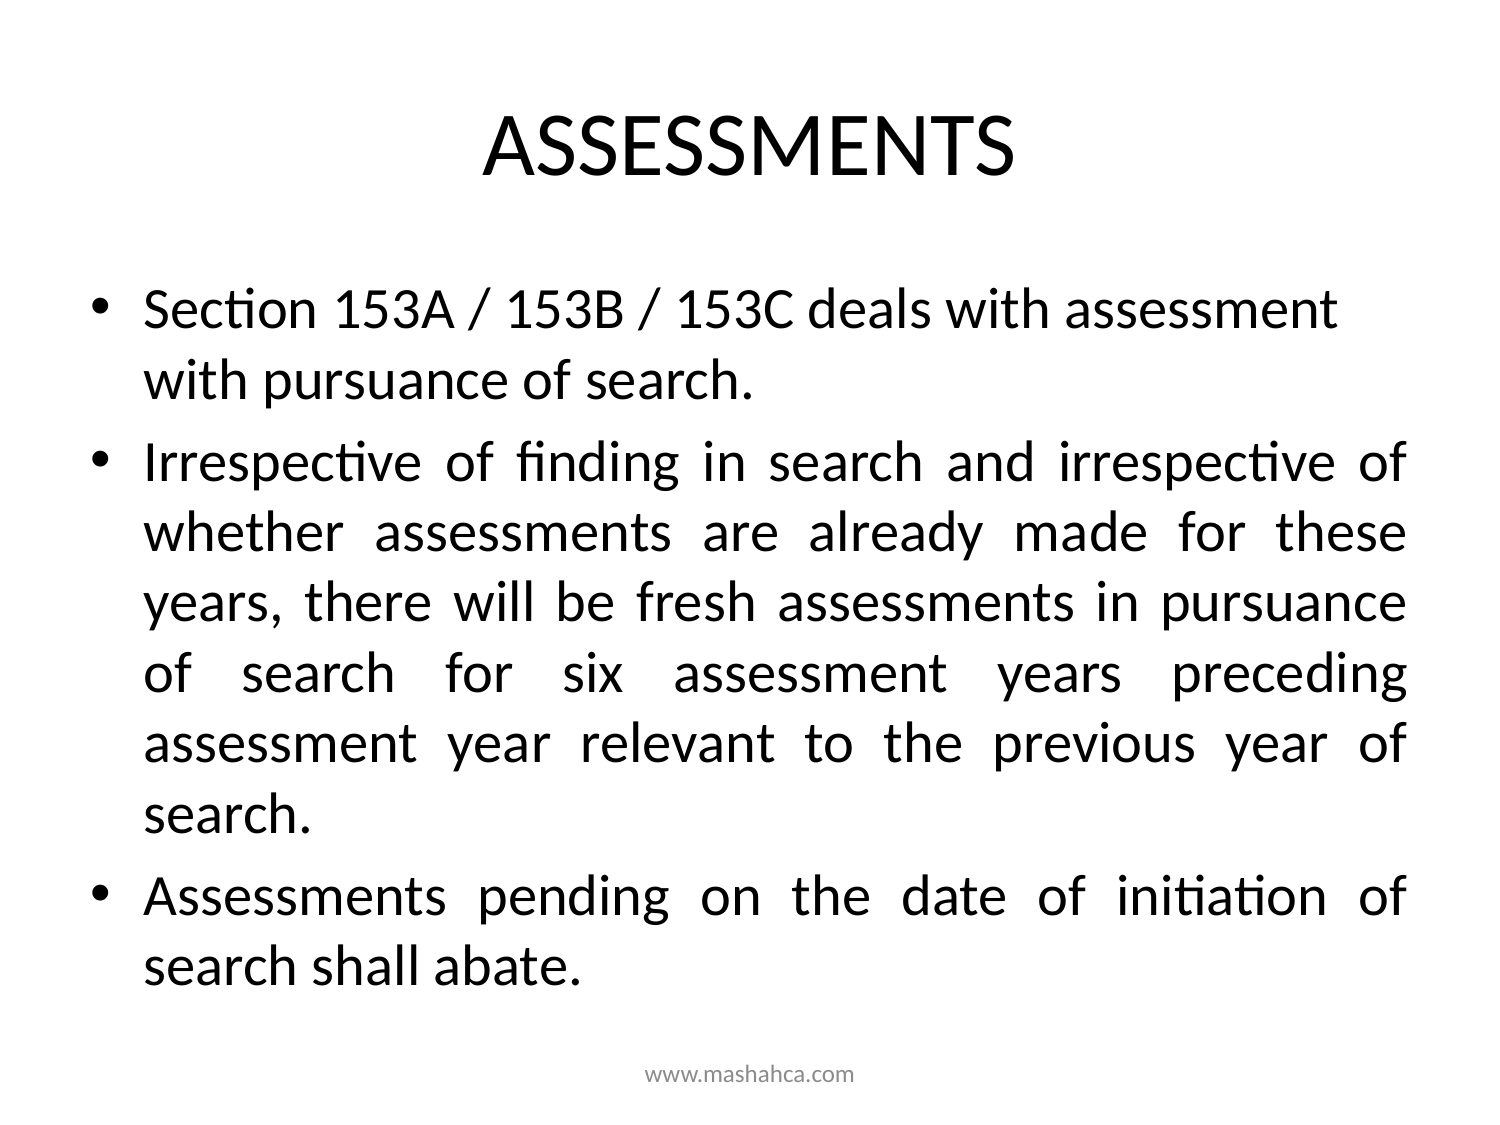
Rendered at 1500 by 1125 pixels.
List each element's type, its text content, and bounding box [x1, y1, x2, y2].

title ASSESSMENTS [75, 45, 1425, 233]
list Section 153A / 153B / 153C deals with assessment with pursuance of search. Irrespective of finding in search and irrespective of whether assessments are already made for these years, there will be fresh assessments in pursuance of search for six assessment years preceding assessment year relevant to the previous year of search. Assessments pending on the date of initiation of search shall abate. [75, 262, 1425, 1005]
footer www.mashahca.com [512, 1042, 988, 1103]
